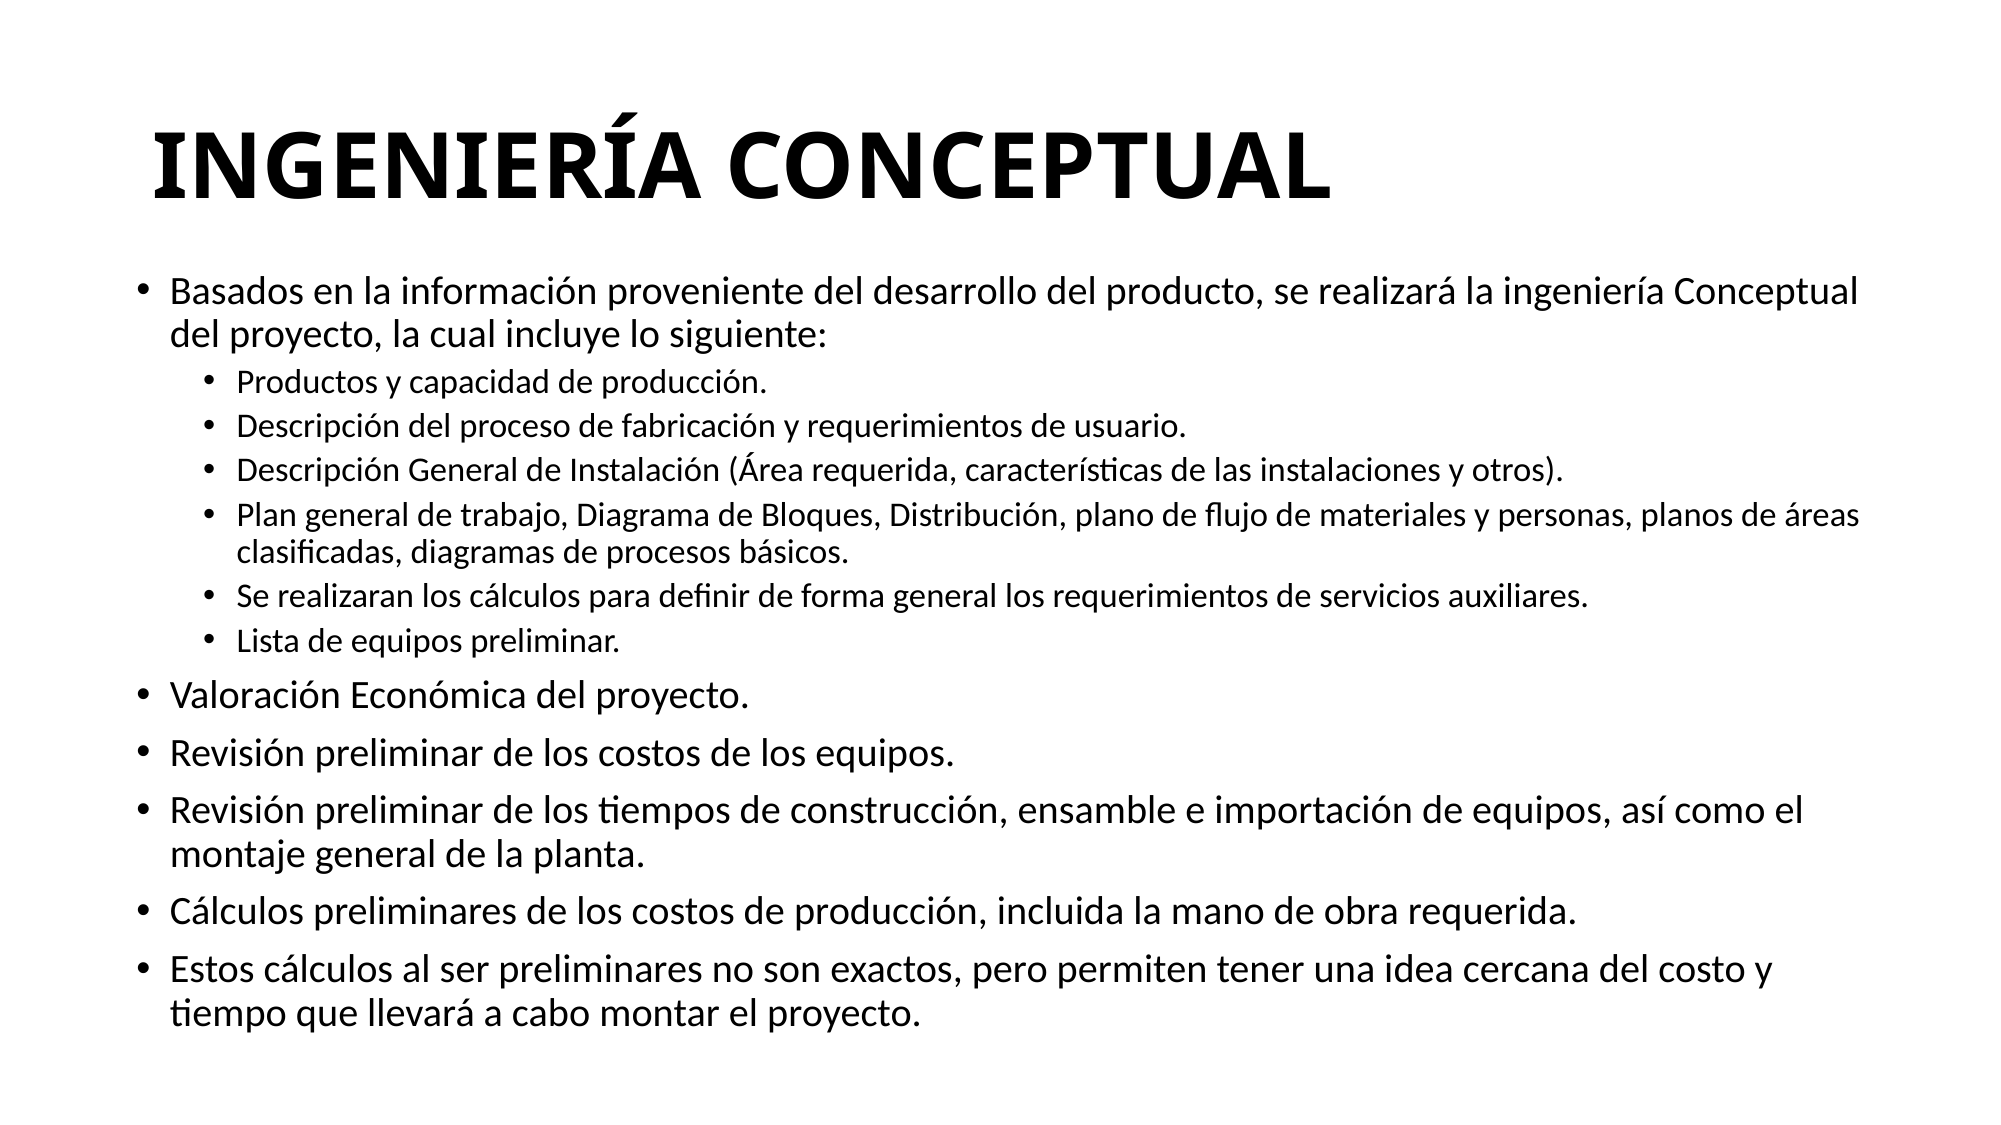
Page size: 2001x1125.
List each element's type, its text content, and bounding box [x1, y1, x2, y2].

title INGENIERÍA CONCEPTUAL [137, 59, 1863, 262]
list Basados en la información proveniente del desarrollo del producto, se realizará la ingeniería Conceptual del proyecto, la cual incluye lo siguiente: Productos y capacidad de producción. Descripción del proceso de fabricación y requerimientos de usuario. Descripción General de Instalación (Área requerida, características de las instalaciones y otros). Plan general de trabajo, Diagrama de Bloques, Distribución, plano de flujo de materiales y personas, planos de áreas clasificadas, diagramas de procesos básicos. Se realizaran los cálculos para definir de forma general los requerimientos de servicios auxiliares. Lista de equipos preliminar. Valoración Económica del proyecto. Revisión preliminar de los costos de los equipos. Revisión preliminar de los tiempos de construcción, ensamble e importación de equipos, así como el montaje general de la planta. Cálculos preliminares de los costos de producción, incluida la mano de obra requerida. Estos cálculos al ser preliminares no son exactos, pero permiten tener una idea cercana del costo y tiempo que llevará a cabo montar el proyecto. [121, 262, 1909, 1048]
